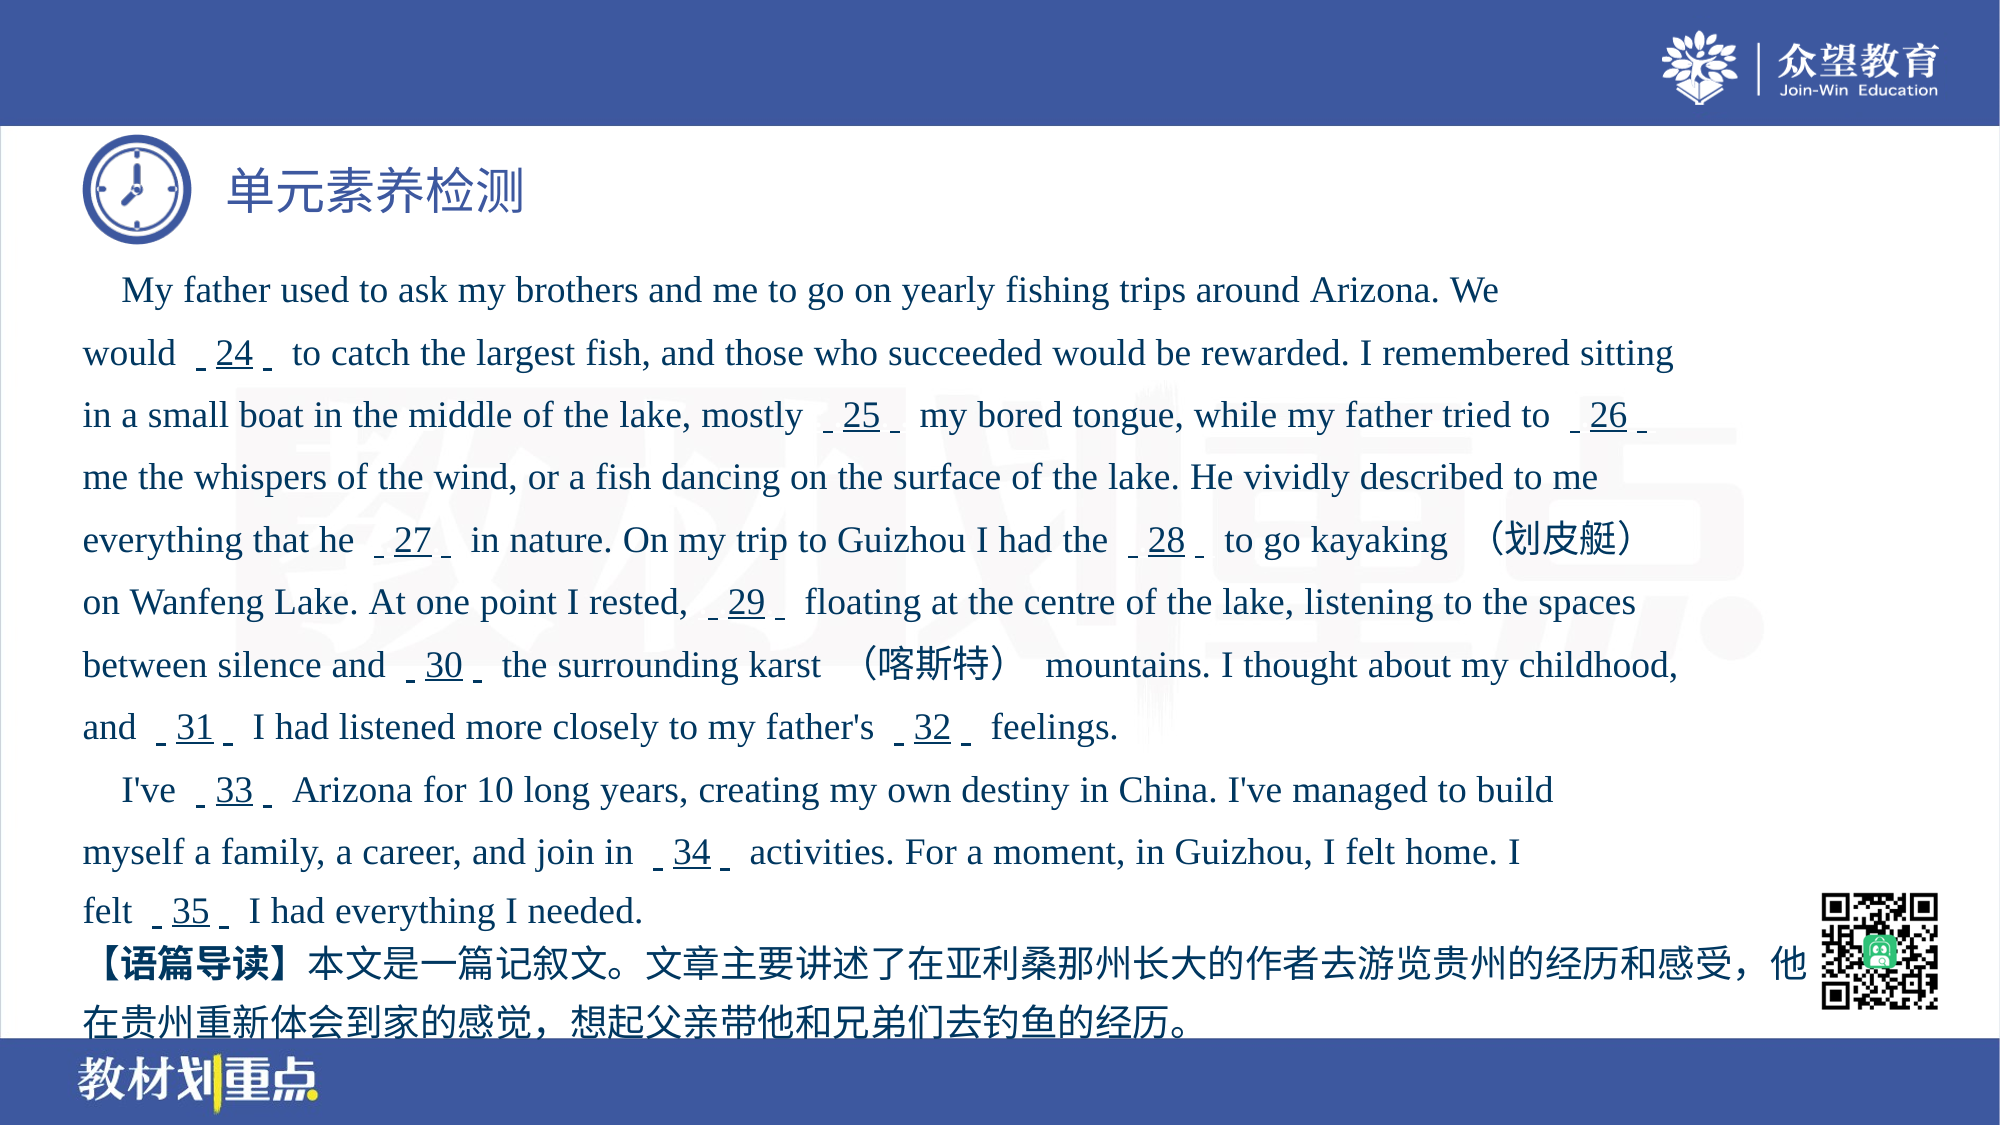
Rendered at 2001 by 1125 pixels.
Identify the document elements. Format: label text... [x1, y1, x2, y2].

picture [0, 0, 2000, 1125]
text_box My father used to ask my brothers and me to go on yearly fishing trips around Arizona. We would . .24. . to catch the largest fish, and those who succeeded would be rewarded. I remembered sitting in a small boat in the middle of the lake, mostly . .25. . my bored tongue, while my father tried to . .26. . me the whispers of the wind, or a fish dancing on the surface of the lake. He vividly described to me everything that he . .27. . in nature. On my trip to Guizhou I had the . .28. . to go kayaking （划皮艇） on Wanfeng Lake. At one point I rested, . .29. . floating at the centre of the lake, listening to the spaces between silence and . .30. . the surrounding karst （喀斯特） mountains. I thought about my childhood, and . .31. . I had listened more closely to my father's . .32. . feelings. I've . .33. . Arizona for 10 long years, creating my own destiny in China. I've managed to build myself a family, a career, and join in . .34. . activities. For a moment, in Guizhou, I felt home. I felt . .35. . I had everything I needed. [82, 247, 1817, 922]
text_box 【语篇导读】本文是一篇记叙文。文章主要讲述了在亚利桑那州长大的作者去游览贵州的经历和感受，他 在贵州重新体会到家的感觉，想起父亲带他和兄弟们去钓鱼的经历。 [82, 922, 1817, 1039]
